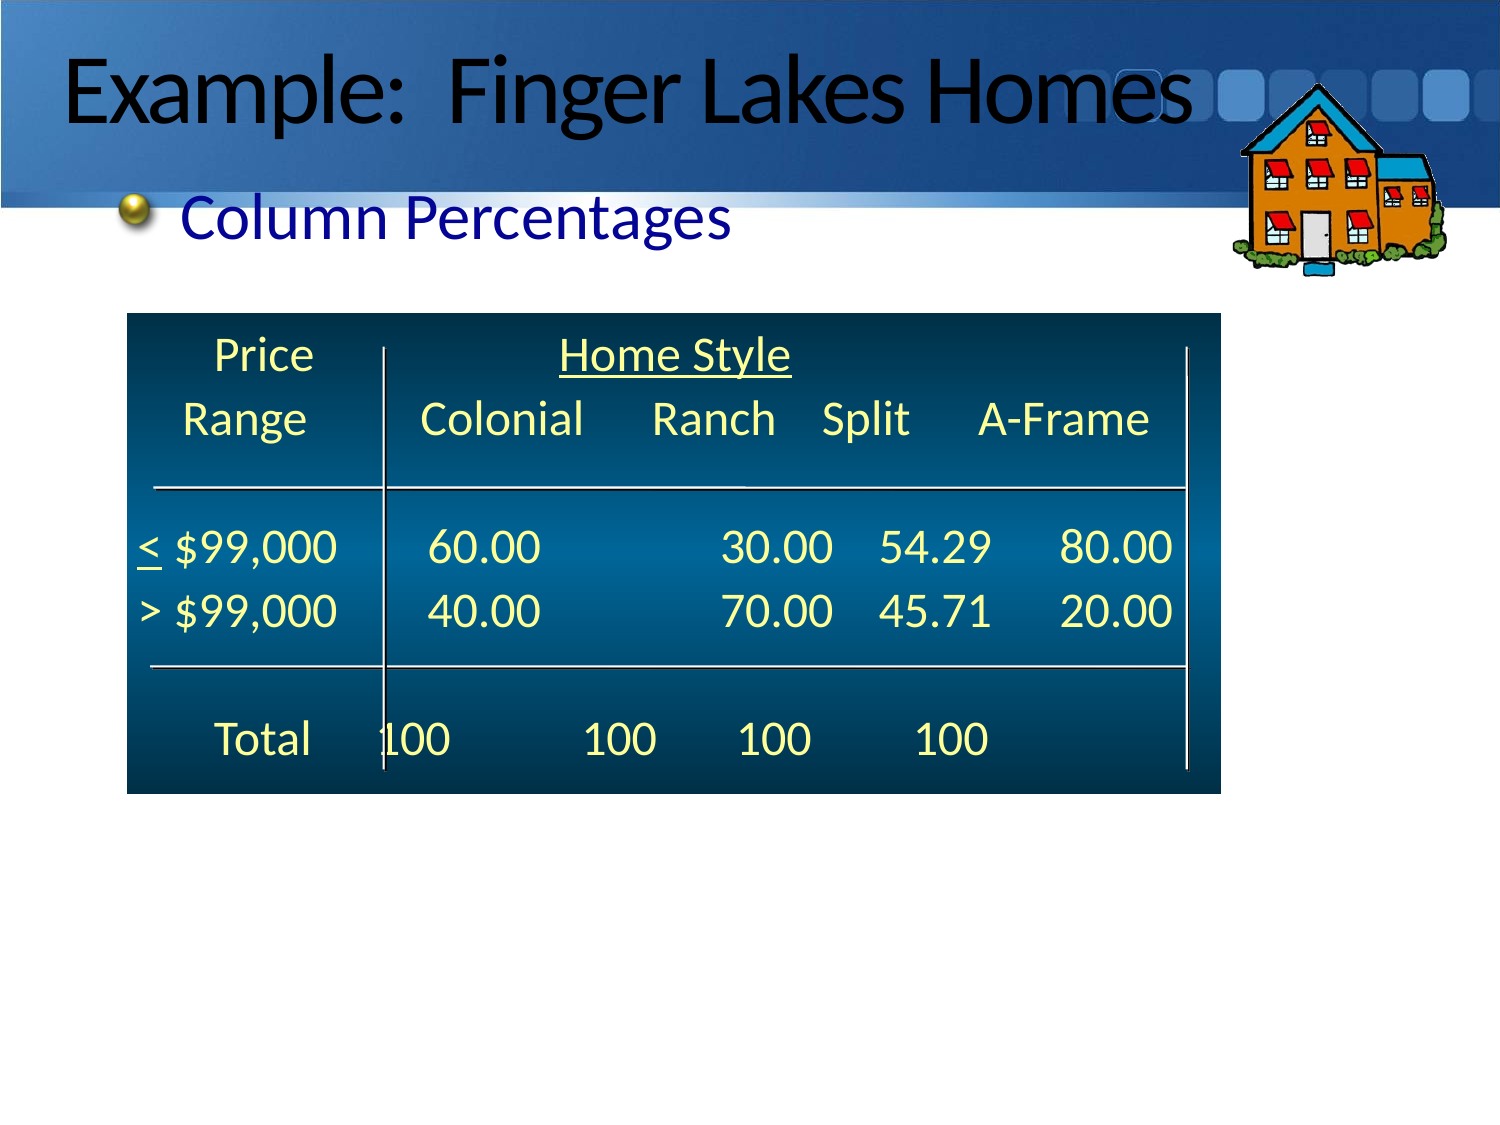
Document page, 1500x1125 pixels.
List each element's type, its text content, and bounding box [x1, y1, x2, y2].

picture [0, 0, 1500, 1125]
list Column Percentages Price Home Style Range Colonial Ranch Split A-Frame < $99,000 60.00 30.00 54.29 80.00 > $99,000 40.00 70.00 45.71 20.00 Total 100 100 100 100 [114, 182, 1390, 789]
text_box [126, 789, 1222, 796]
title Example: Finger Lakes Homes [62, 37, 1438, 147]
